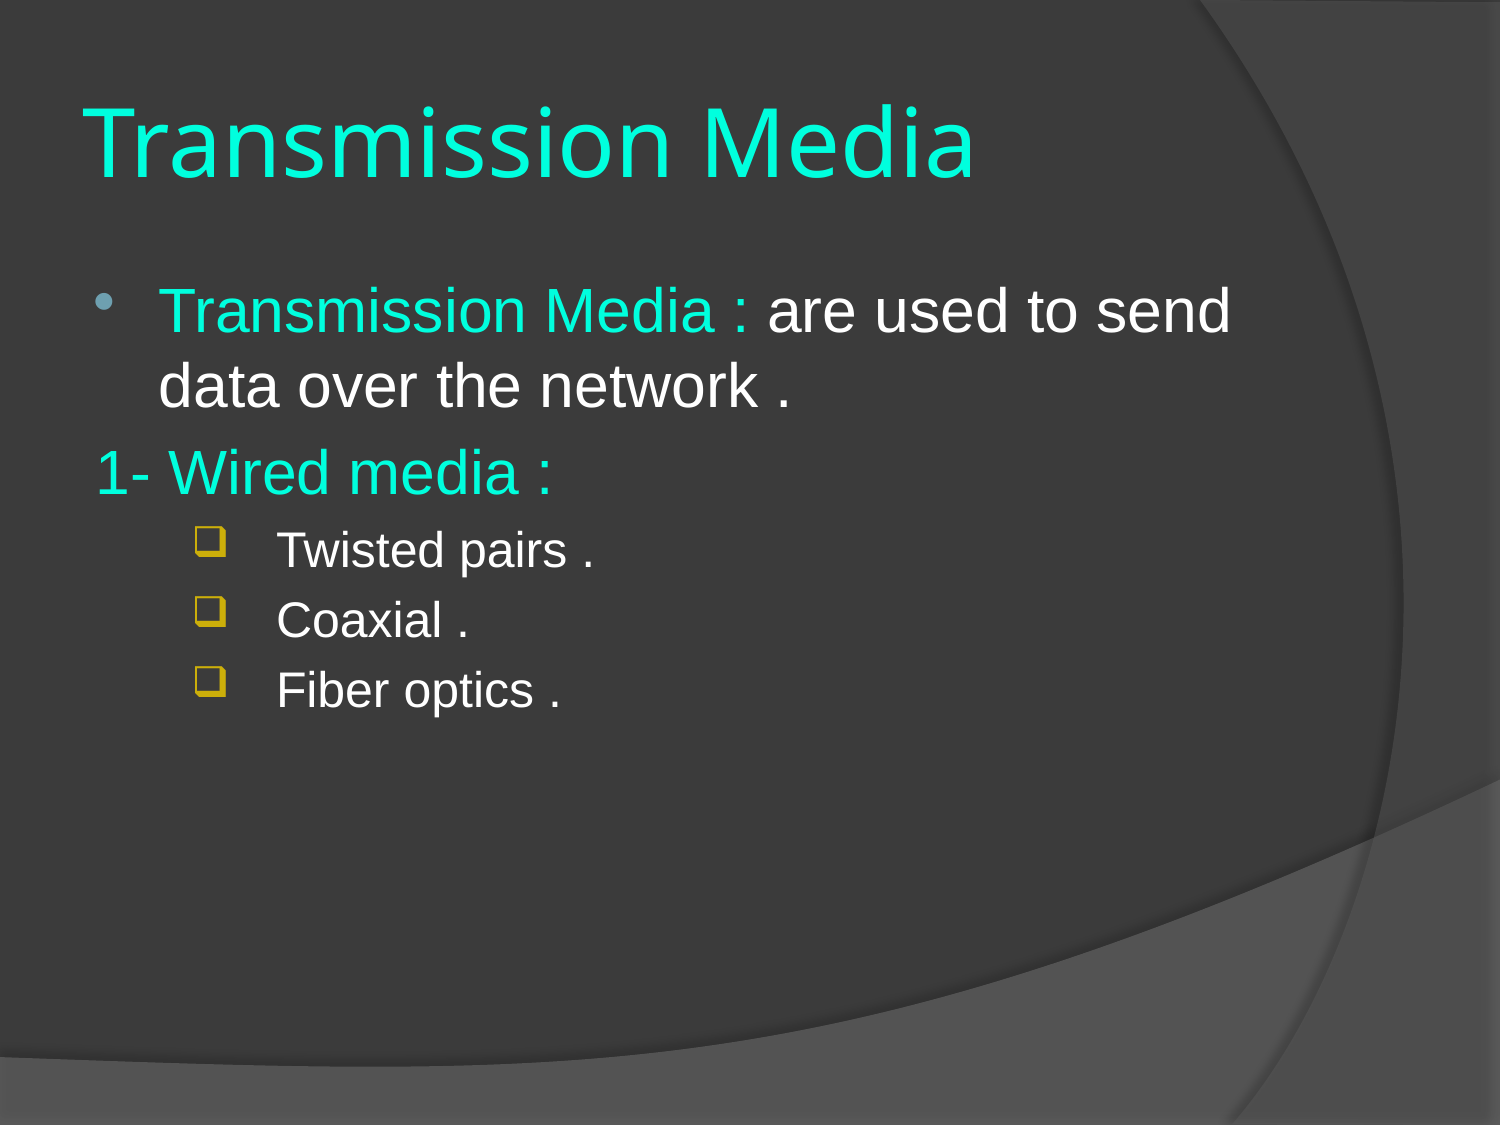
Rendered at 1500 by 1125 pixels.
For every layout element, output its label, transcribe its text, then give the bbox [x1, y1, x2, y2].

title Transmission Media [75, 45, 1300, 233]
list Transmission Media : are used to send data over the network . 1- Wired media : Twisted pairs . Coaxial . Fiber optics . [75, 262, 1300, 1005]
